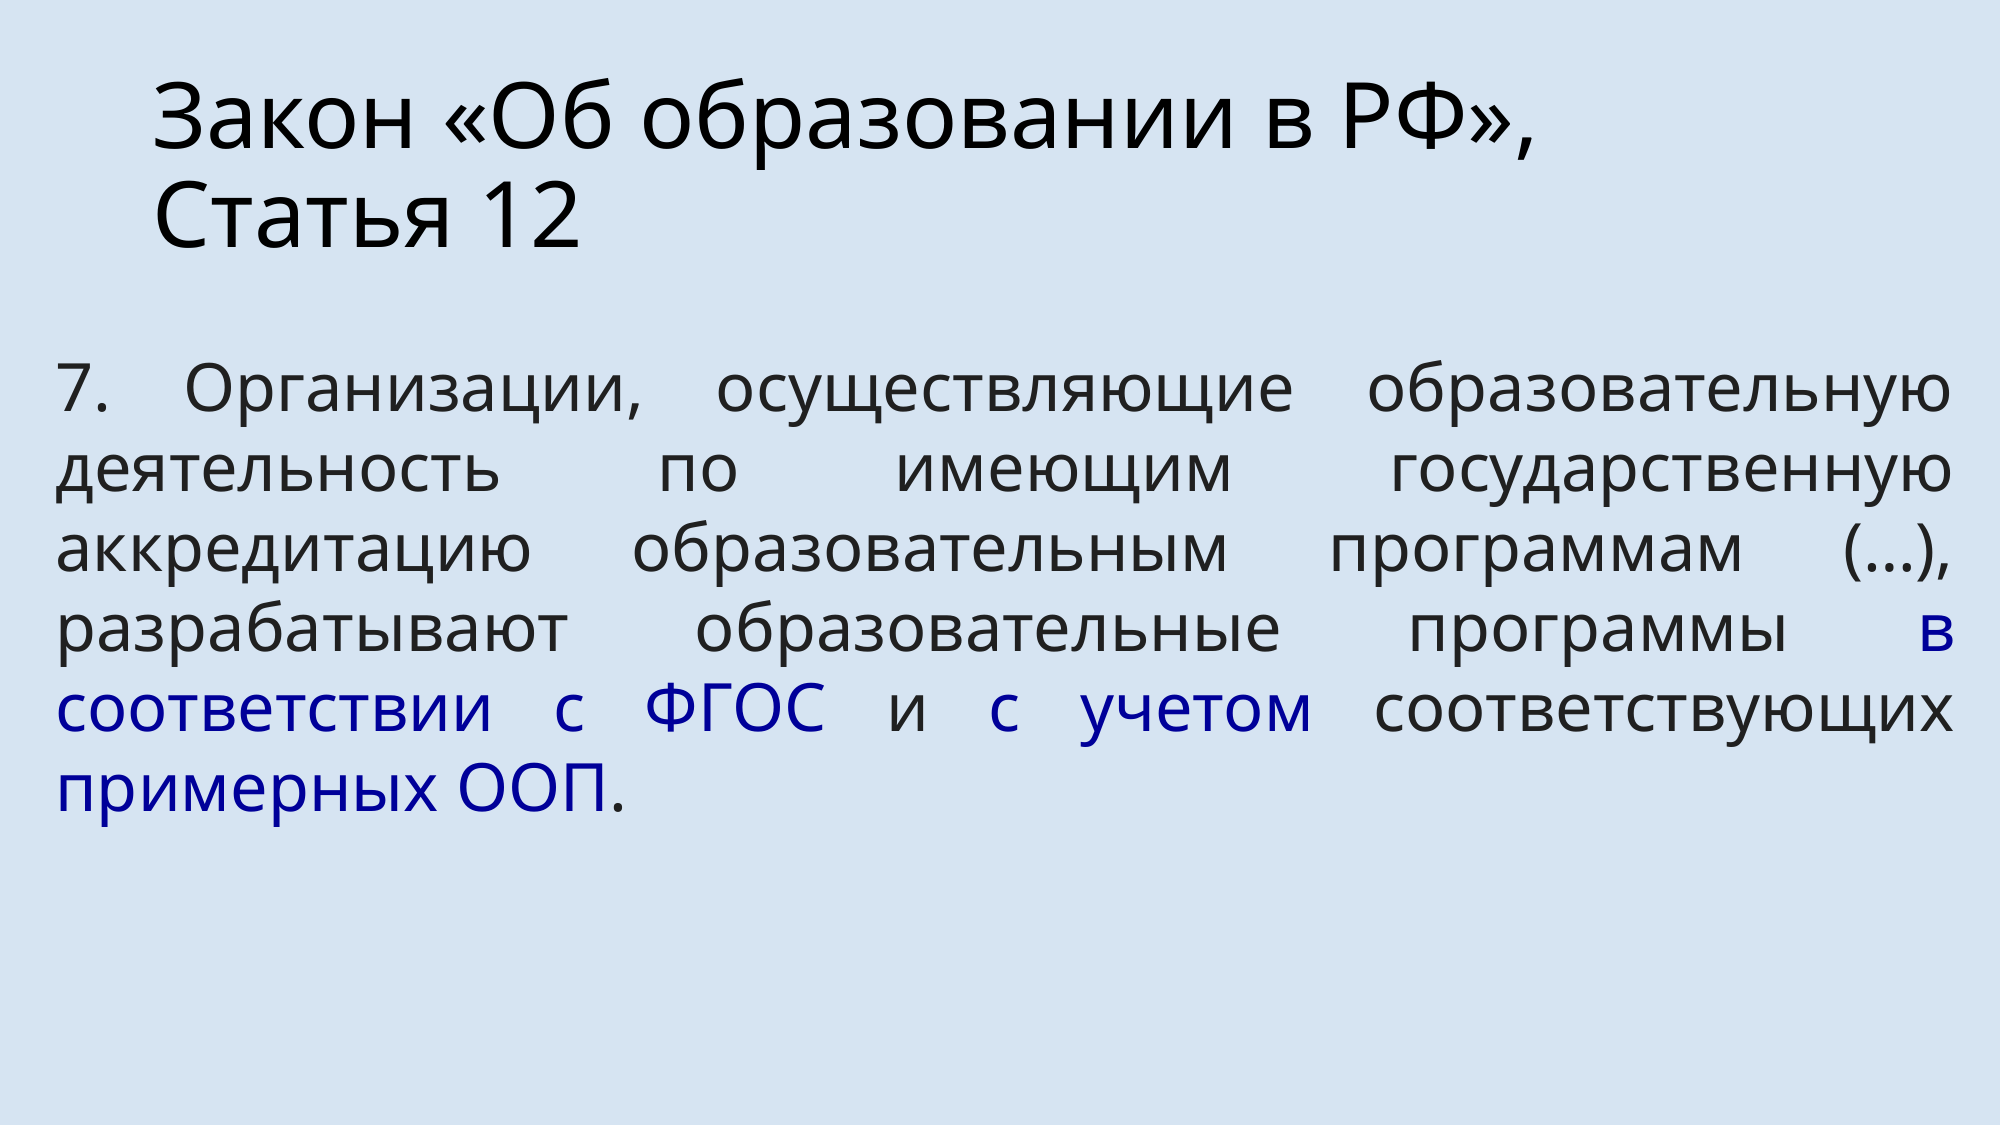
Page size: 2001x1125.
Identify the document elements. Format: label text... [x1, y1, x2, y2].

title Закон «Об образовании в РФ», Статья 12 [137, 59, 1863, 278]
text_box 7. Организации, осуществляющие образовательную деятельность по имеющим государственную аккредитацию образовательным программам (…), разрабатывают образовательные программы в соответствии с ФГОС и с учетом соответствующих примерных ООП. [40, 337, 1971, 832]
